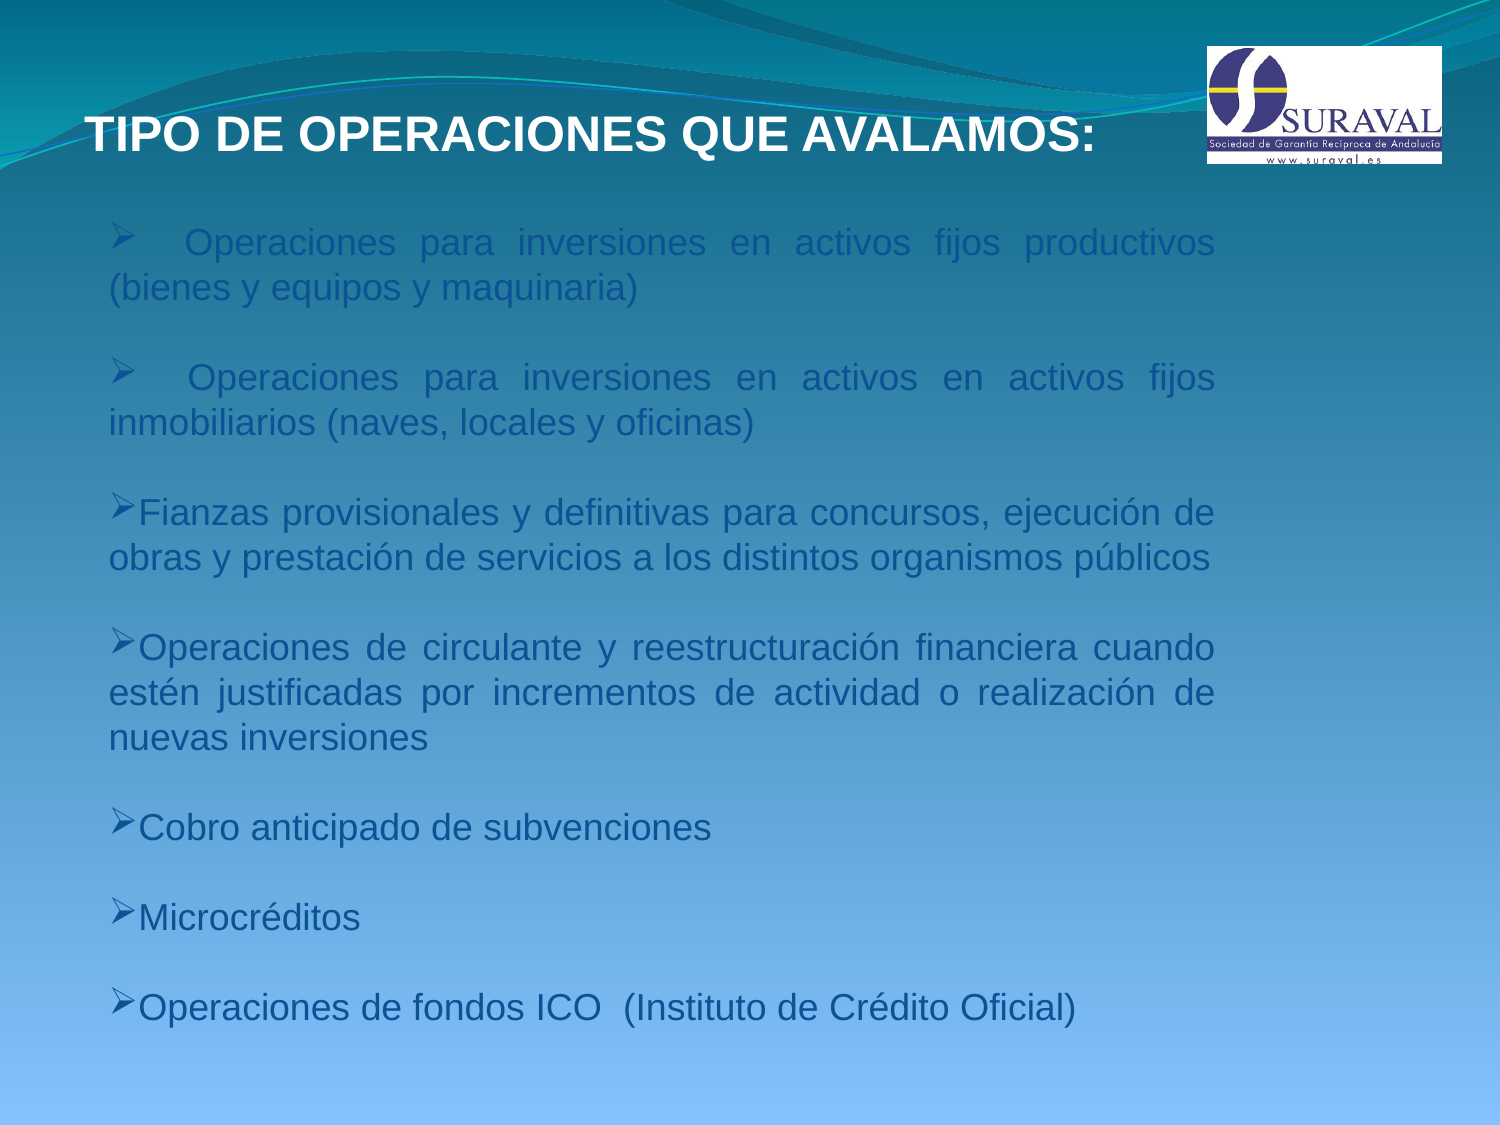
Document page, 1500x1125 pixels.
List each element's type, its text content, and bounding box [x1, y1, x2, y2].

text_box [1199, 93, 1204, 169]
text_box Operaciones para inversiones en activos fijos productivos (bienes y equipos y maquinaria) Operaciones para inversiones en activos en activos fijos inmobiliarios (naves, locales y oficinas) Fianzas provisionales y definitivas para concursos, ejecución de obras y prestación de servicios a los distintos organismos públicos Operaciones de circulante y reestructuración financiera cuando estén justificadas por incrementos de actividad o realización de nuevas inversiones Cobro anticipado de subvenciones Microcréditos Operaciones de fondos ICO (Instituto de Crédito Oficial) [93, 210, 1231, 1076]
text_box TIPO DE OPERACIONES QUE AVALAMOS: [70, 93, 1200, 169]
picture [1206, 46, 1442, 165]
